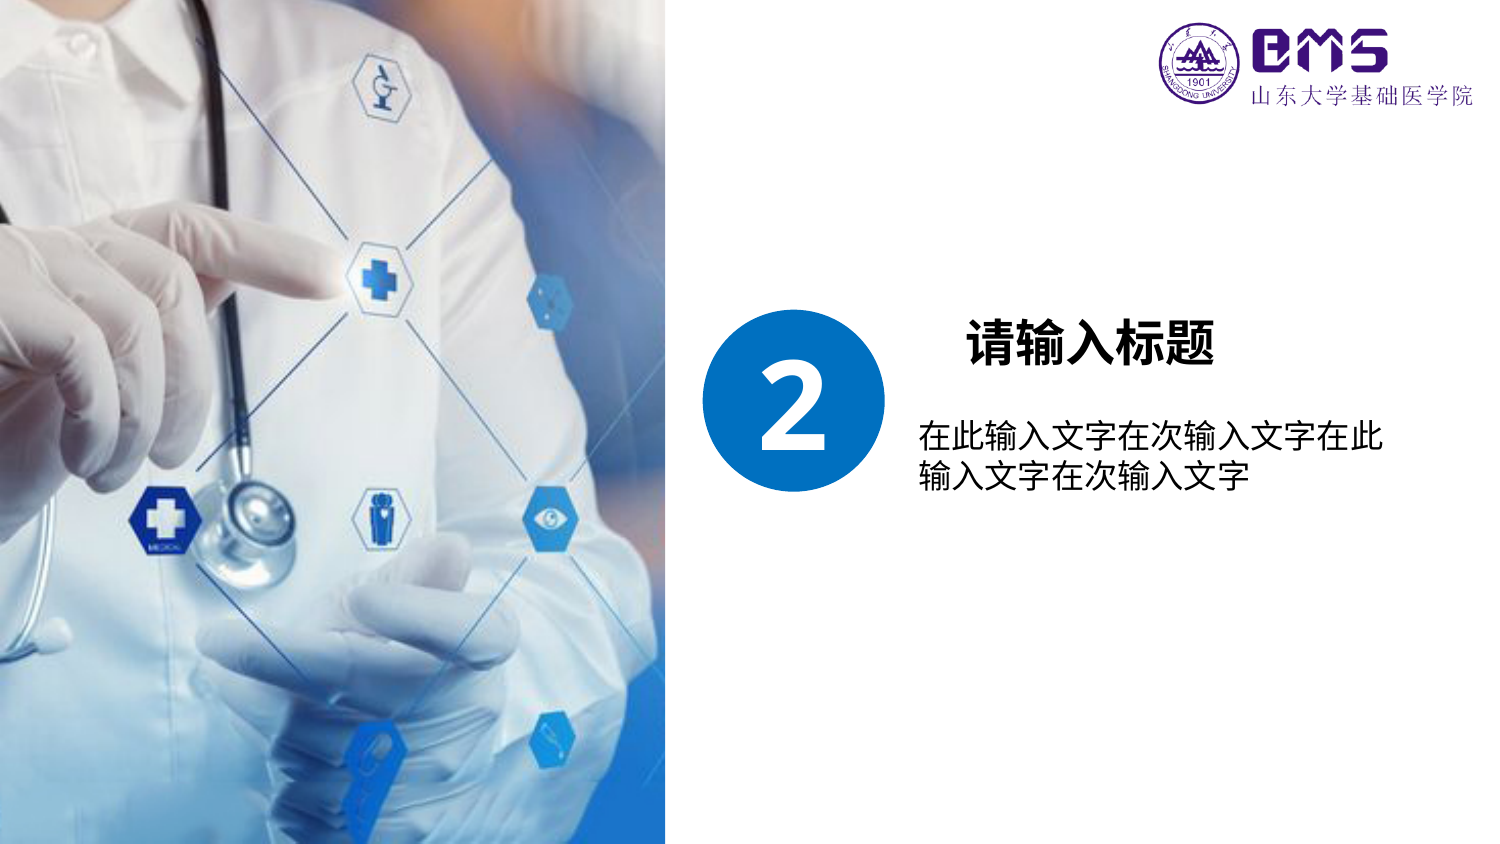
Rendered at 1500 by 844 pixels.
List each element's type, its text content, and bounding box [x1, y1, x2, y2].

picture [1127, 0, 1500, 151]
text_box 在此输入文字在次输入文字在此输入文字在次输入文字 [903, 408, 1400, 543]
picture [0, 0, 666, 844]
text_box 请输入标题 [950, 303, 1329, 379]
text_box 2 [700, 307, 887, 494]
